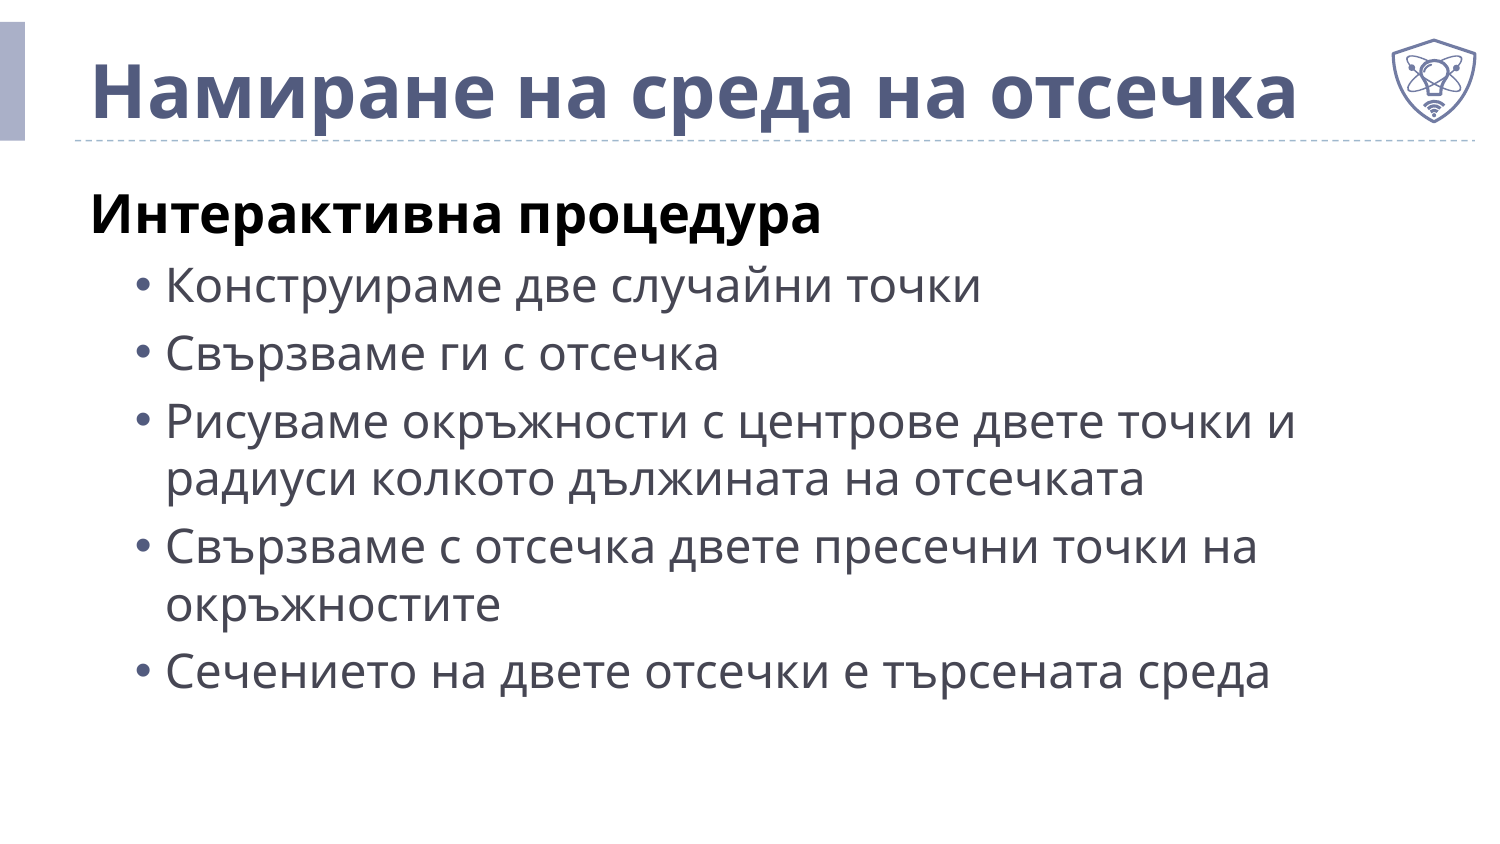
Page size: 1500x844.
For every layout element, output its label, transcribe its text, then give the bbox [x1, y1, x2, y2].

list Интерактивна процедура Конструираме две случайни точки Свързваме ги с отсечка Рисуваме окръжности с центрове двете точки и радиуси колкото дължината на отсечката Свързваме с отсечка двете пресечни точки на окръжностите Сечението на двете отсечки е търсената среда [75, 171, 1475, 835]
title Намиране на среда на отсечка [75, 18, 1475, 141]
